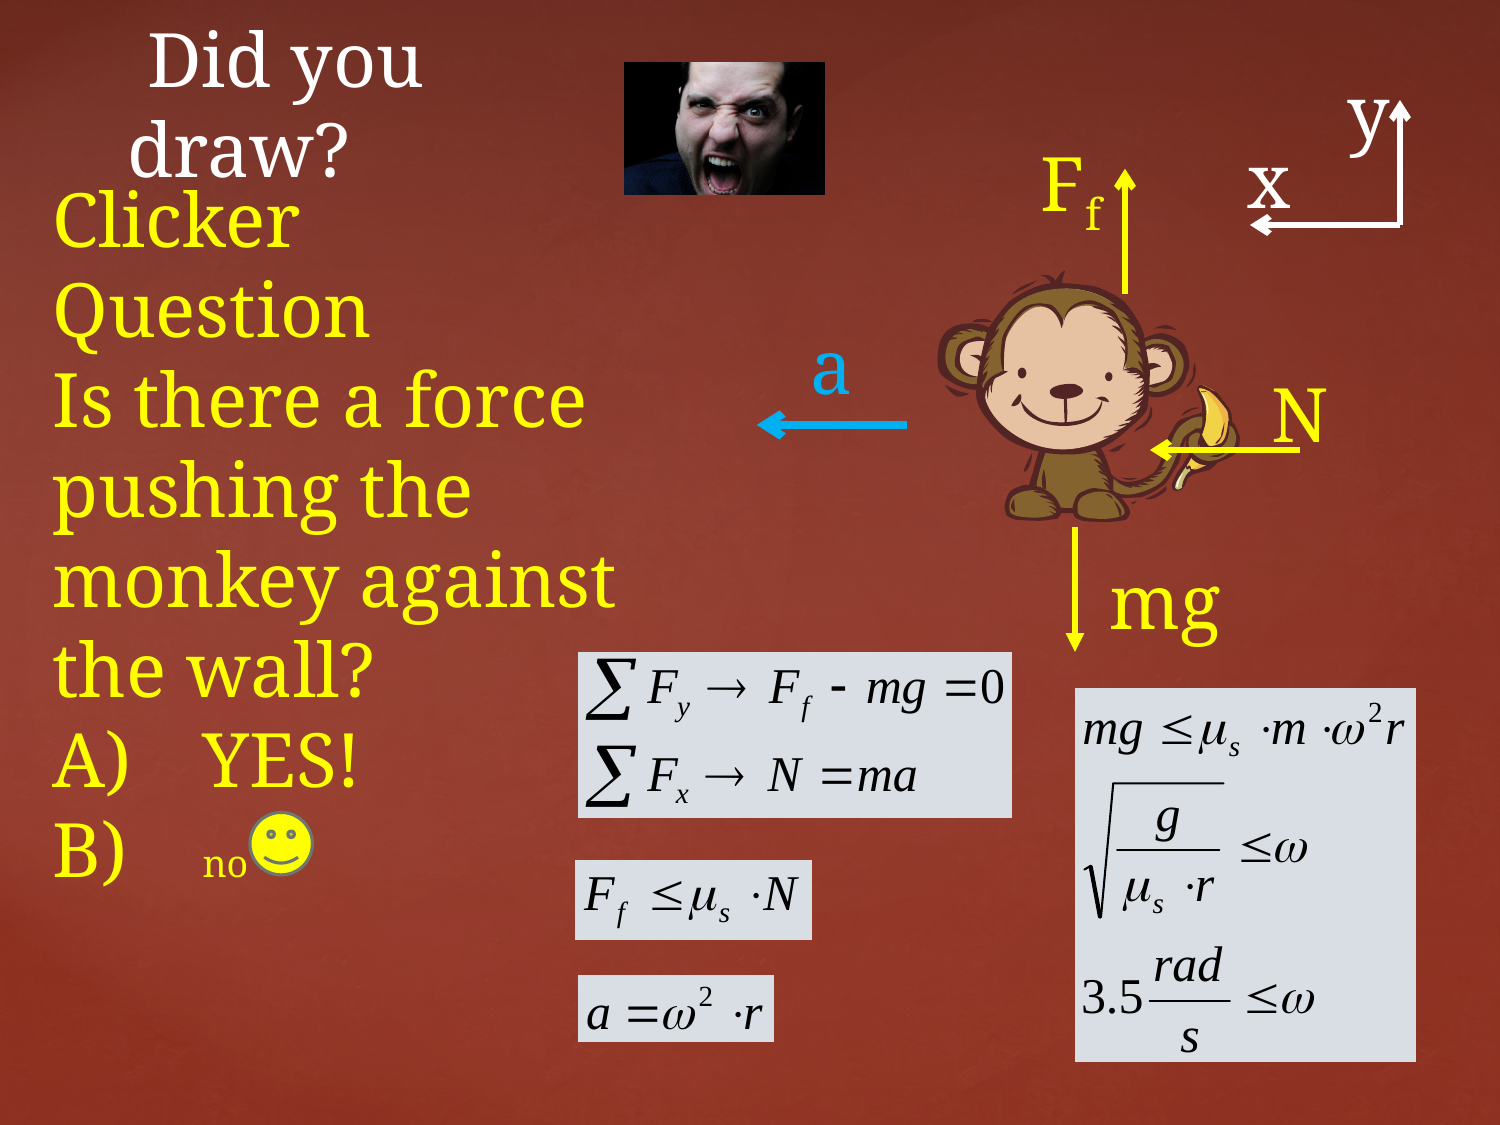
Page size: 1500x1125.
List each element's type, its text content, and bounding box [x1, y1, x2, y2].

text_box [1005, 108, 1172, 295]
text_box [1074, 513, 1241, 653]
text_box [1211, 54, 1426, 232]
title Did you draw? [112, 62, 600, 200]
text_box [1074, 686, 1417, 1063]
picture [624, 61, 825, 196]
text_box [1149, 326, 1403, 466]
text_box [574, 859, 813, 940]
picture [936, 269, 1241, 523]
text_box Clicker Question Is there a force pushing the monkey against the wall? A) YES! B) no [37, 212, 650, 900]
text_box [577, 974, 775, 1043]
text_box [577, 651, 1013, 819]
text_box [248, 810, 314, 877]
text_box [756, 278, 908, 426]
